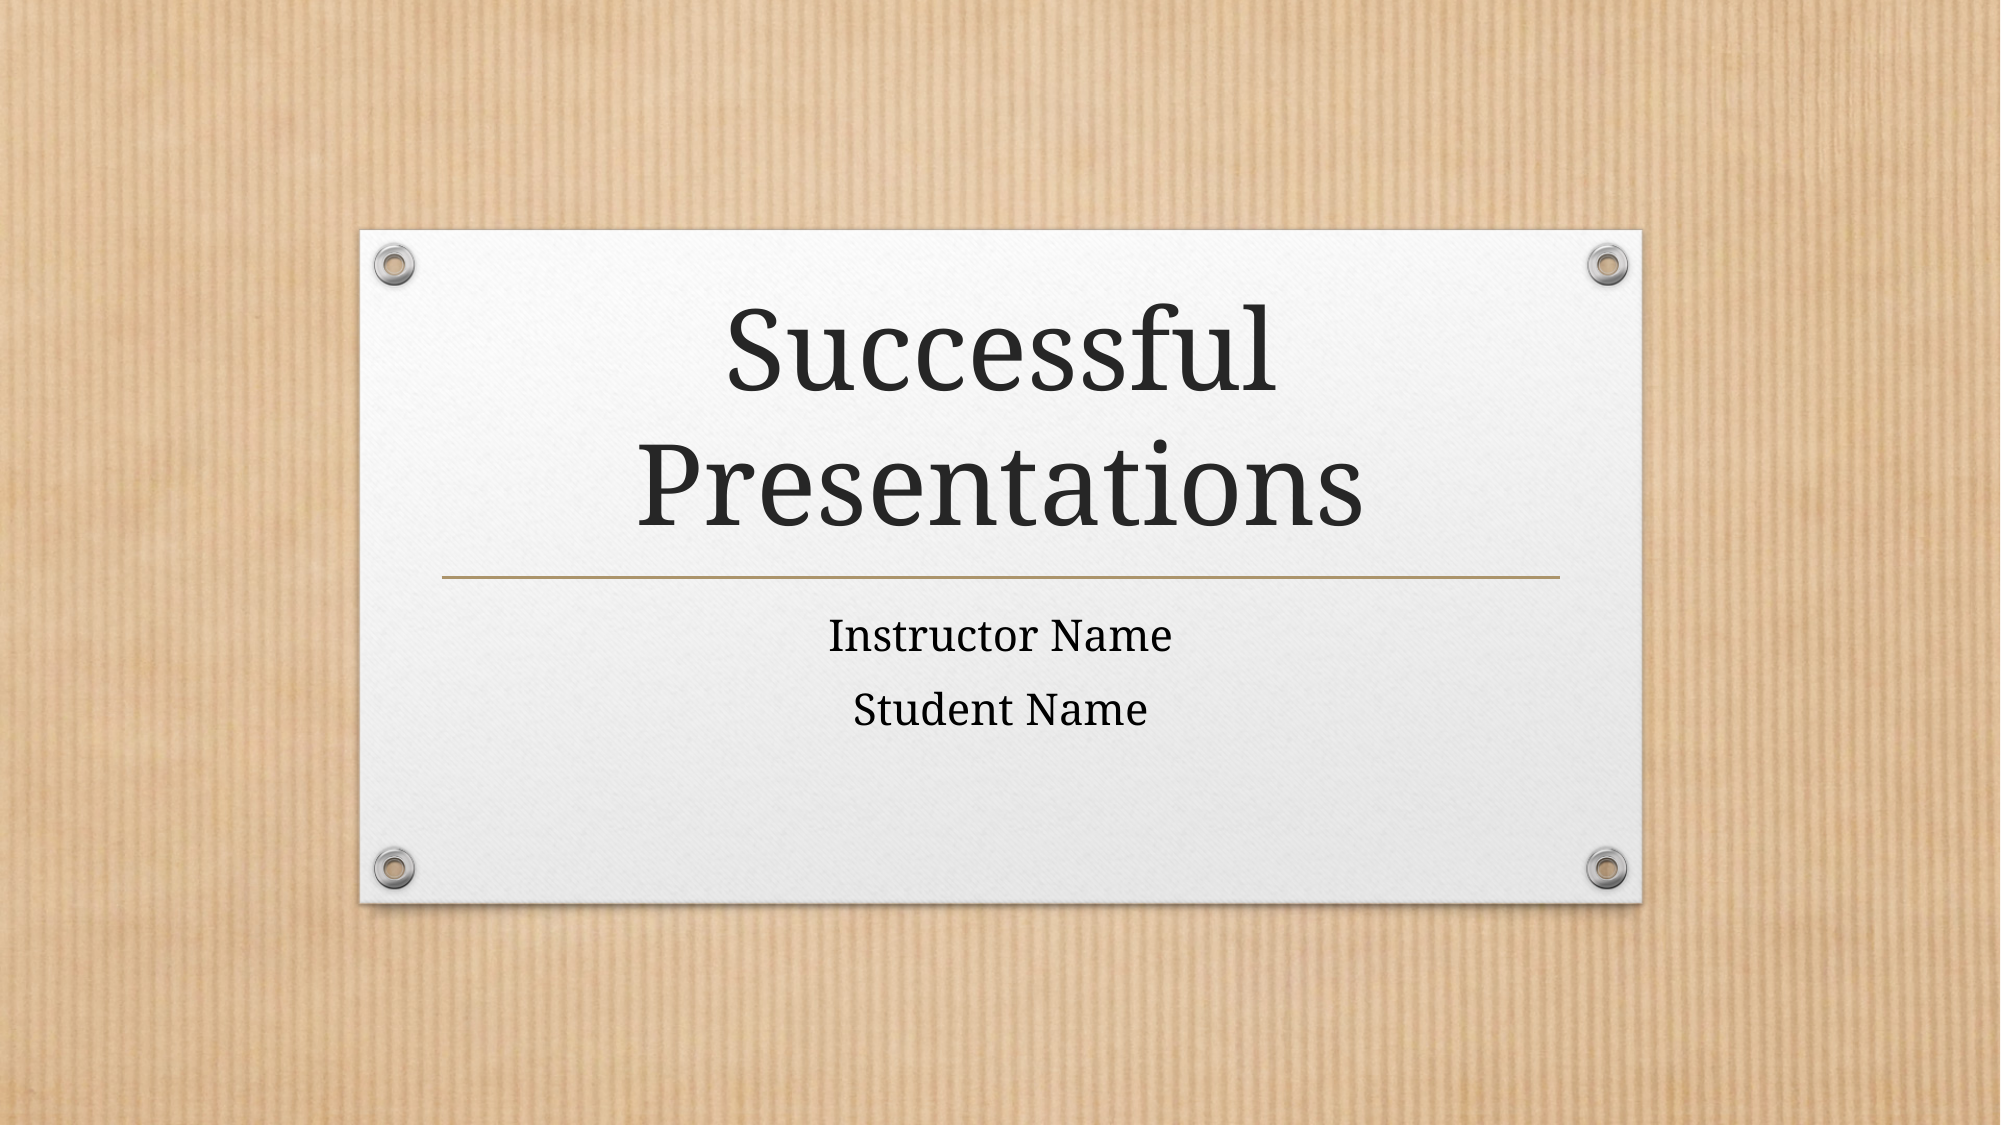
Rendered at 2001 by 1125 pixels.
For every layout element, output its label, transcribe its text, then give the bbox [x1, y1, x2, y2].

picture [0, 0, 2001, 1125]
title Successful Presentations [441, 306, 1561, 556]
subtitle Instructor Name Student Name [441, 600, 1561, 817]
